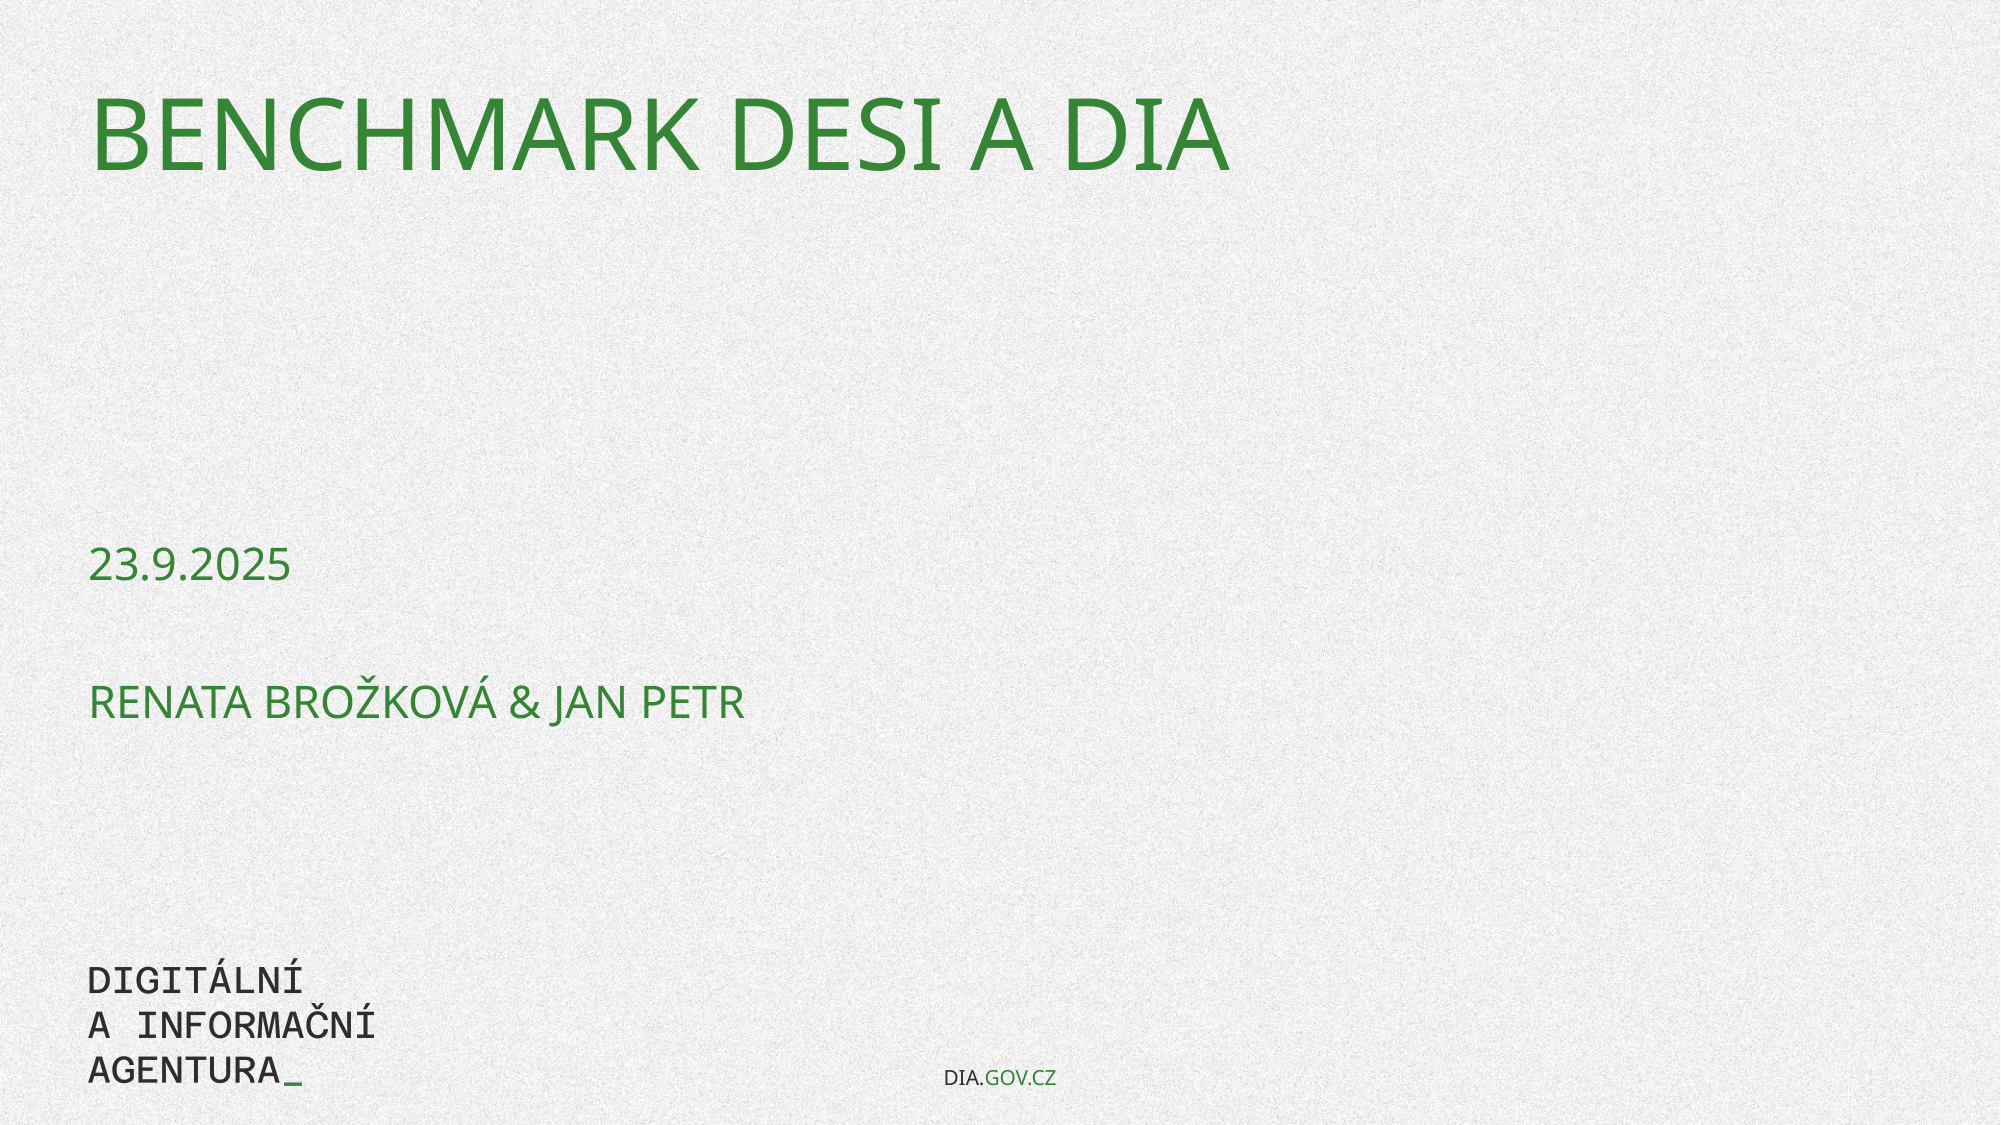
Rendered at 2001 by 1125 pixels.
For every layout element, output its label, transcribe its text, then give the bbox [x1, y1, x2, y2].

picture [0, 0, 2001, 1125]
title Benchmark DESI a DIA [88, 70, 1912, 374]
subtitle 23.9.2025 ReNATA Brožková & Jan Petr [88, 535, 1912, 729]
footer DIA.GOV.CZ [512, 1037, 1488, 1098]
